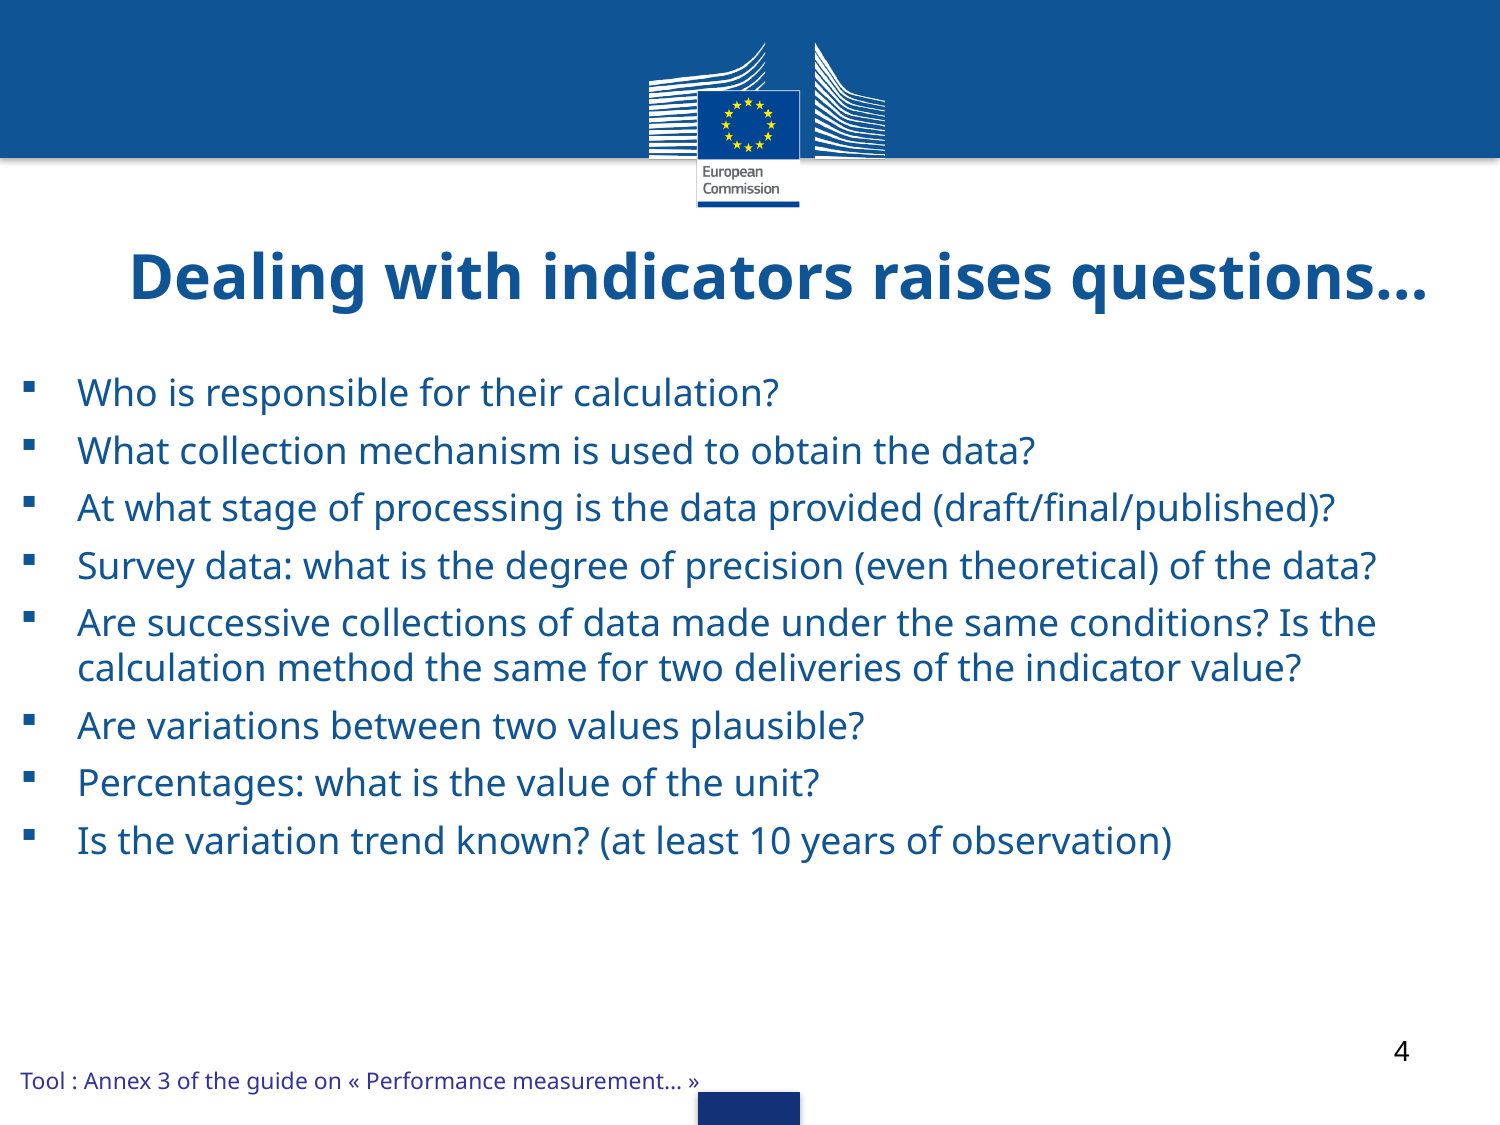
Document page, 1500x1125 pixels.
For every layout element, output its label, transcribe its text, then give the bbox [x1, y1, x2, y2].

picture [649, 42, 885, 175]
list Who is responsible for their calculation? What collection mechanism is used to obtain the data? At what stage of processing is the data provided (draft/final/published)? Survey data: what is the degree of precision (even theoretical) of the data? Are successive collections of data made under the same conditions? Is the calculation method the same for two deliveries of the indicator value? Are variations between two values plausible? Percentages: what is the value of the unit? Is the variation trend known? (at least 10 years of observation) [5, 361, 1500, 1036]
text_box Tool : Annex 3 of the guide on « Performance measurement… » [5, 1058, 792, 1102]
slide_number 4 [1074, 1036, 1426, 1103]
title Dealing with indicators raises questions… [0, 175, 1500, 374]
